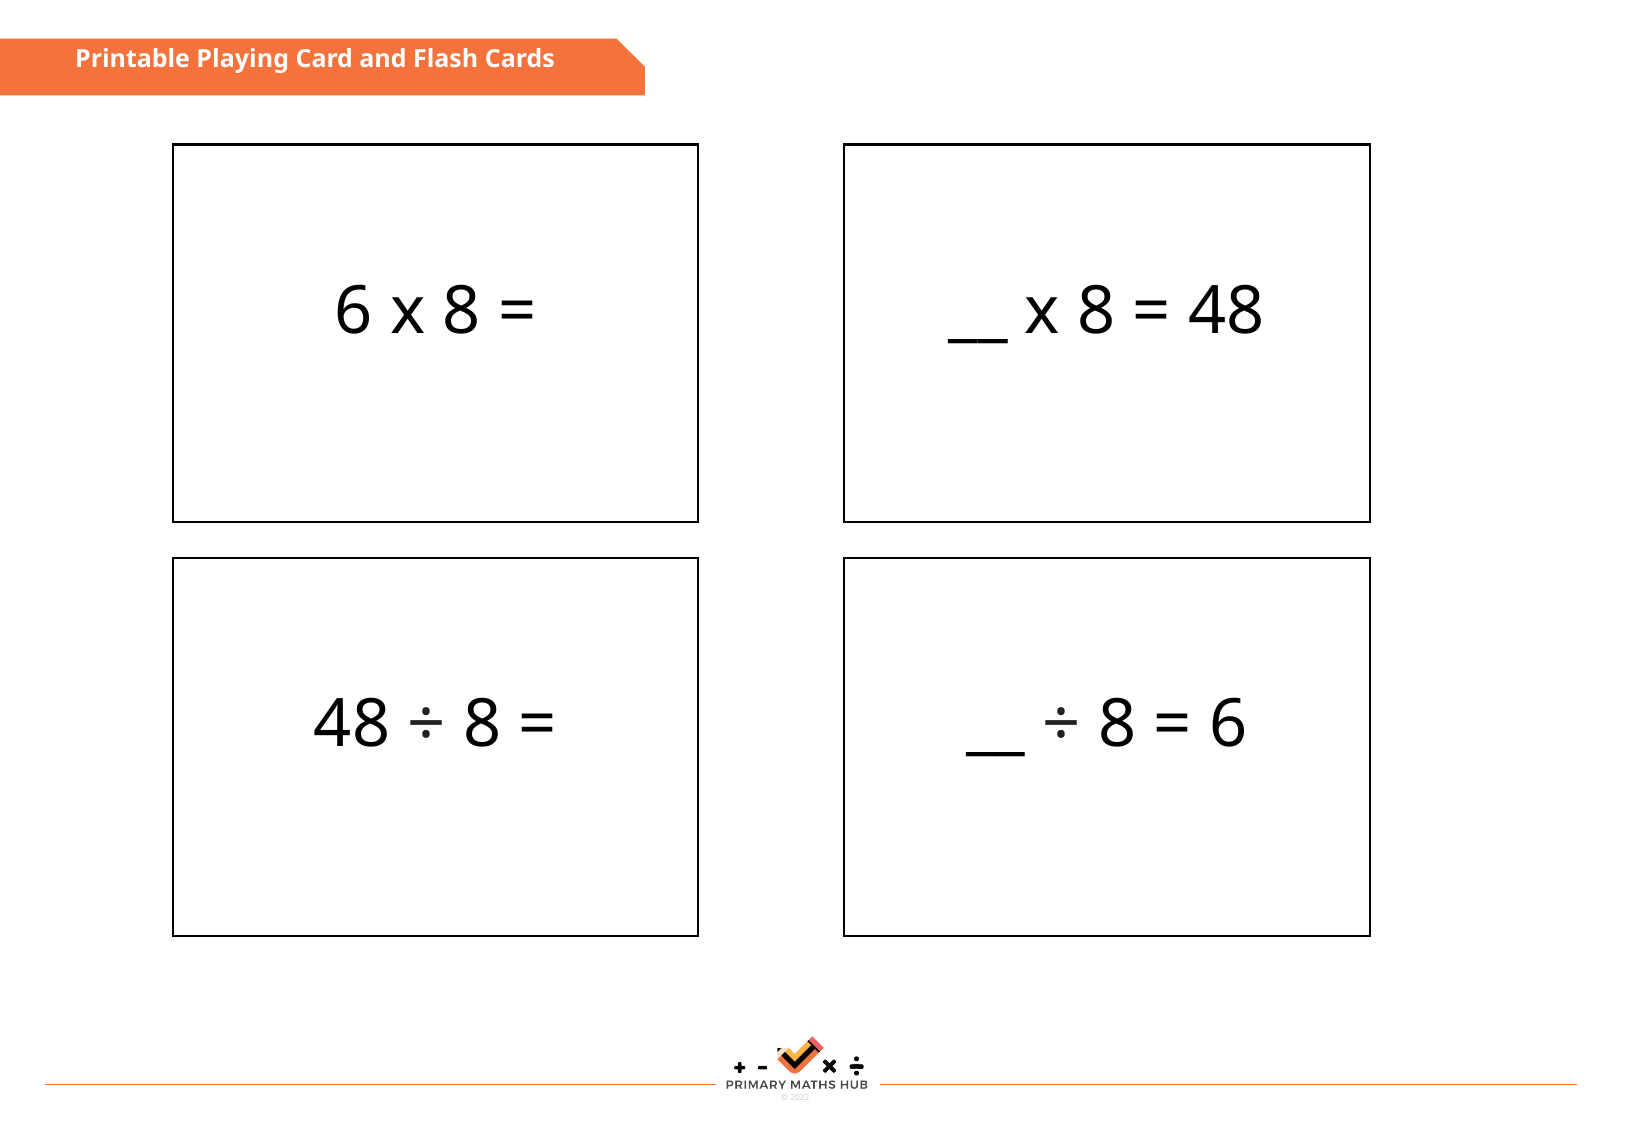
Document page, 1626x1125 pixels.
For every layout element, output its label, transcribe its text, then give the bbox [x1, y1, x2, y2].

text_box 6 x 8 = [172, 259, 699, 355]
text_box __ ÷ 8 = 6 [844, 672, 1370, 768]
text_box [172, 355, 699, 523]
text_box [172, 143, 699, 259]
text_box __ x 8 = 48 [844, 259, 1370, 355]
text_box © 2022 [720, 1084, 870, 1110]
text_box [843, 557, 1371, 937]
picture [722, 1034, 872, 1094]
text_box 48 ÷ 8 = [172, 672, 699, 768]
text_box Printable Playing Card and Flash Cards [0, 37, 646, 97]
text_box [172, 557, 699, 672]
text_box [172, 768, 699, 937]
text_box [843, 143, 1371, 523]
